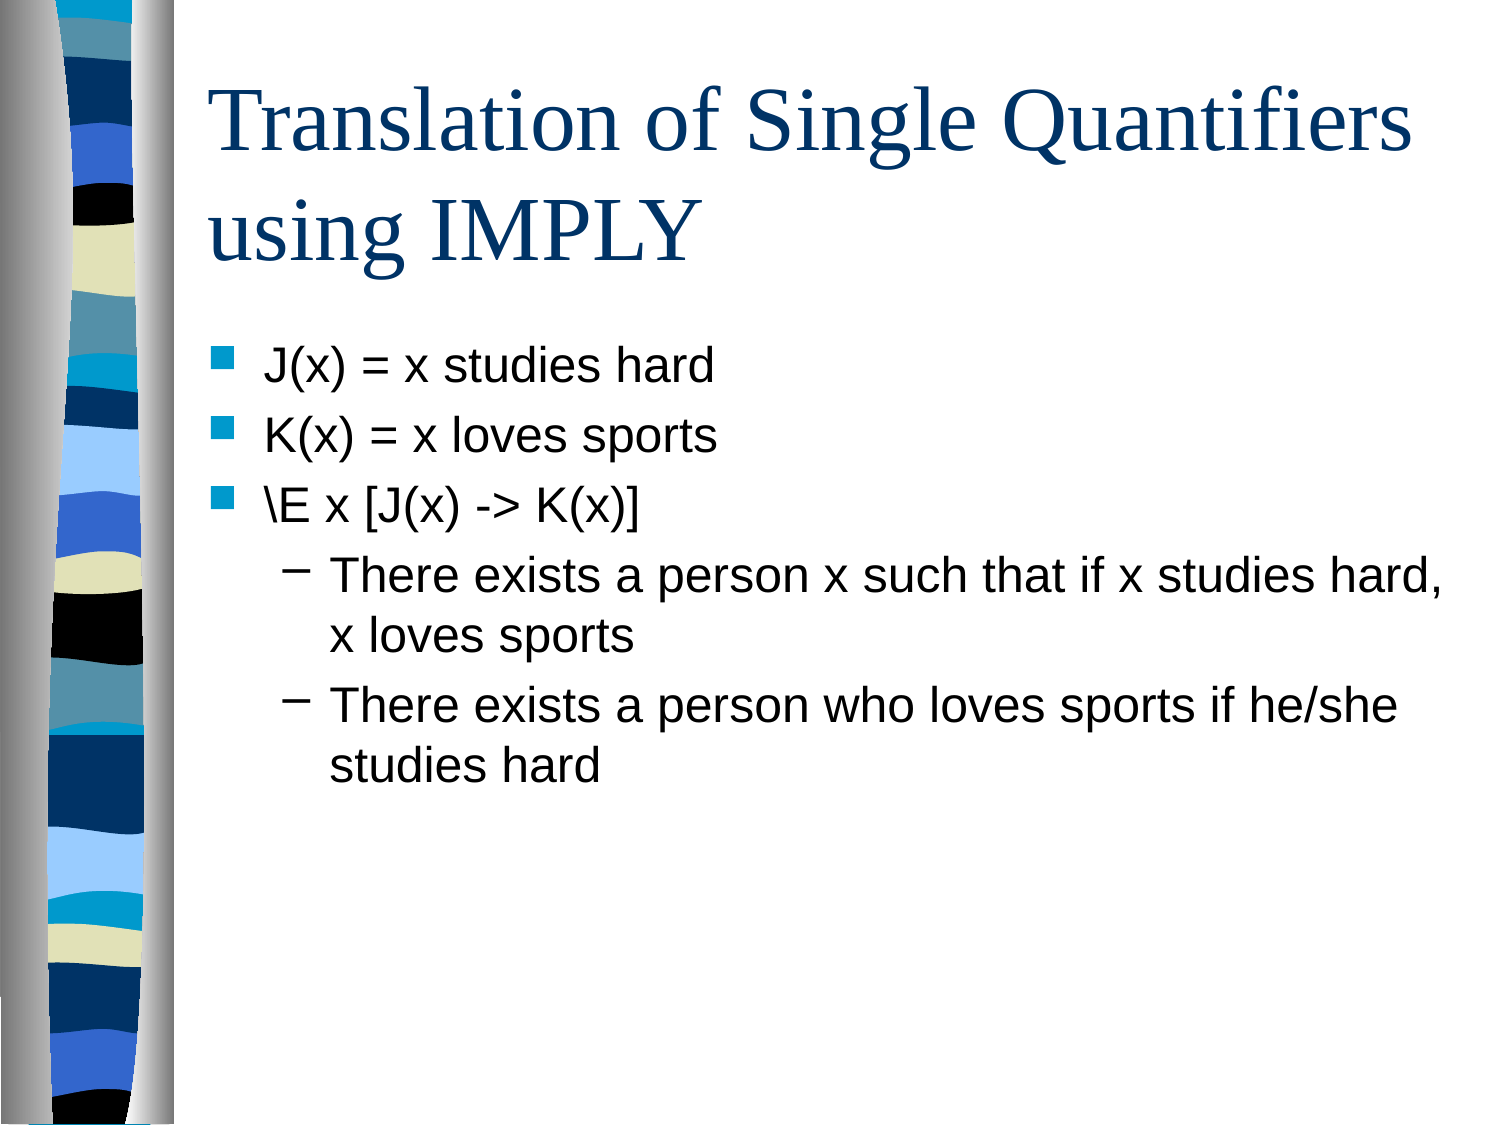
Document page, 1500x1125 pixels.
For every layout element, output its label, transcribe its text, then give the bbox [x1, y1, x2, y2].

title Translation of Single Quantifiers using IMPLY [192, 74, 1468, 263]
list J(x) = x studies hard K(x) = x loves sports \E x [J(x) -> K(x)] There exists a person x such that if x studies hard, x loves sports There exists a person who loves sports if he/she studies hard [192, 324, 1468, 1001]
